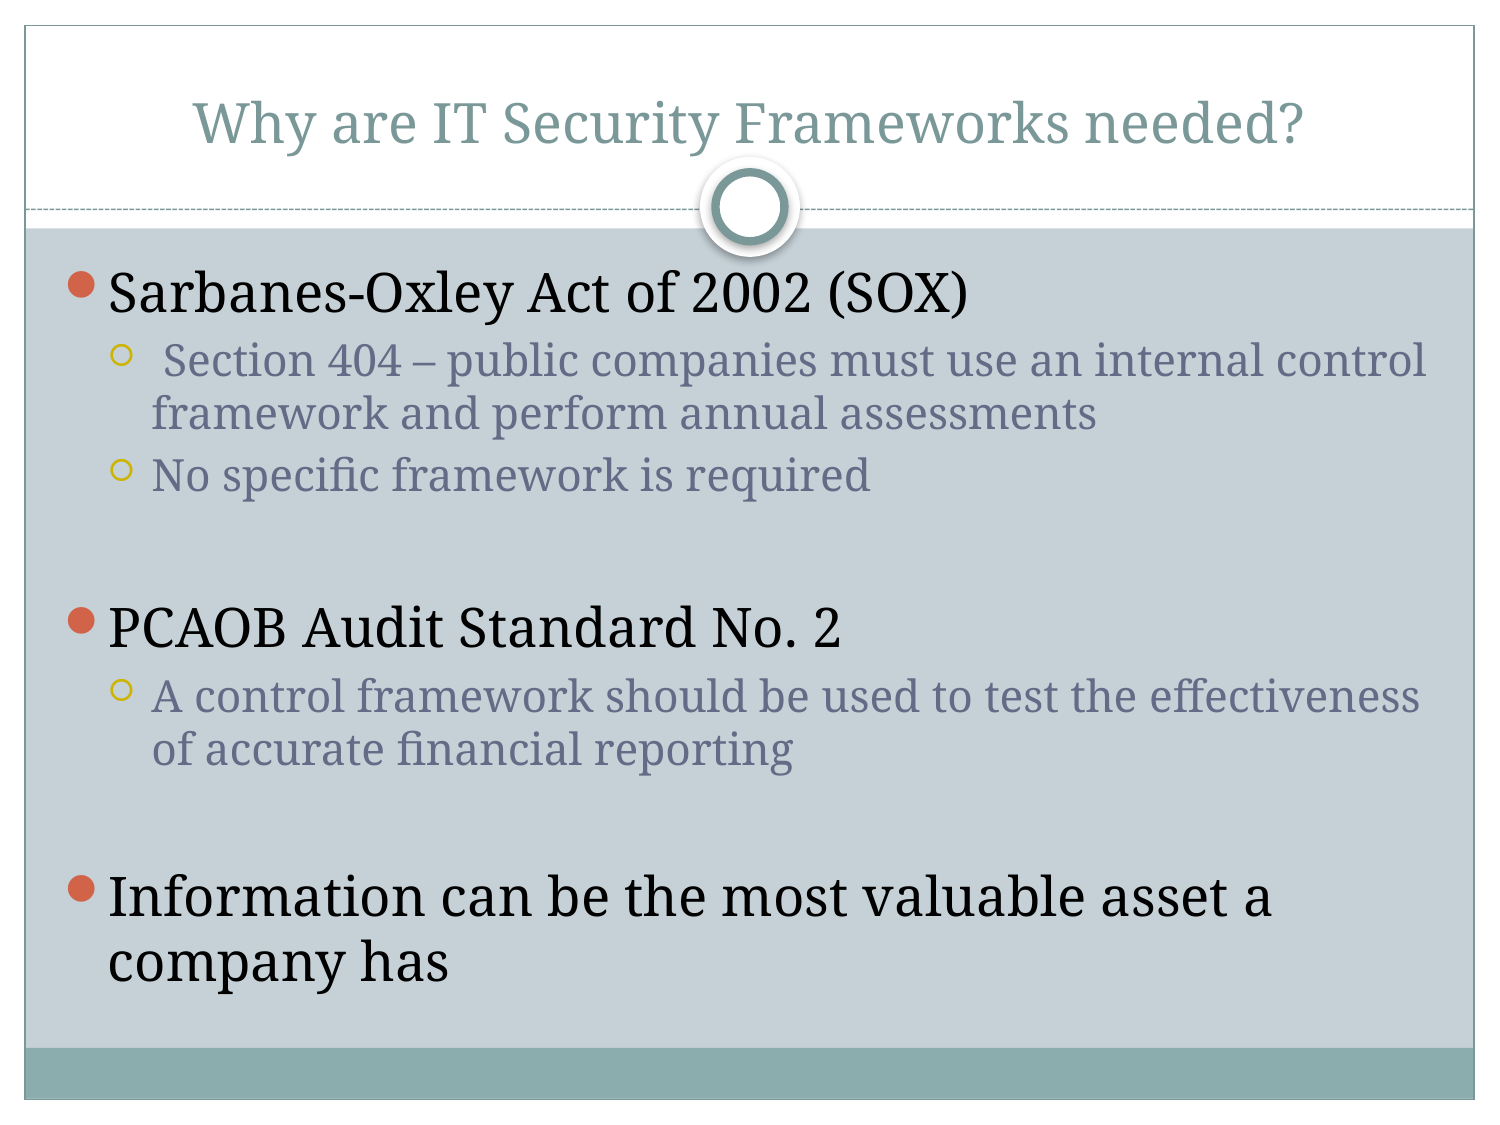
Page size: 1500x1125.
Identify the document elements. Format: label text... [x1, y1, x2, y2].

list Sarbanes-Oxley Act of 2002 (SOX) Section 404 – public companies must use an internal control framework and perform annual assessments No specific framework is required PCAOB Audit Standard No. 2 A control framework should be used to test the effectiveness of accurate financial reporting Information can be the most valuable asset a company has [49, 250, 1445, 1001]
title Why are IT Security Frameworks needed? [49, 37, 1450, 162]
